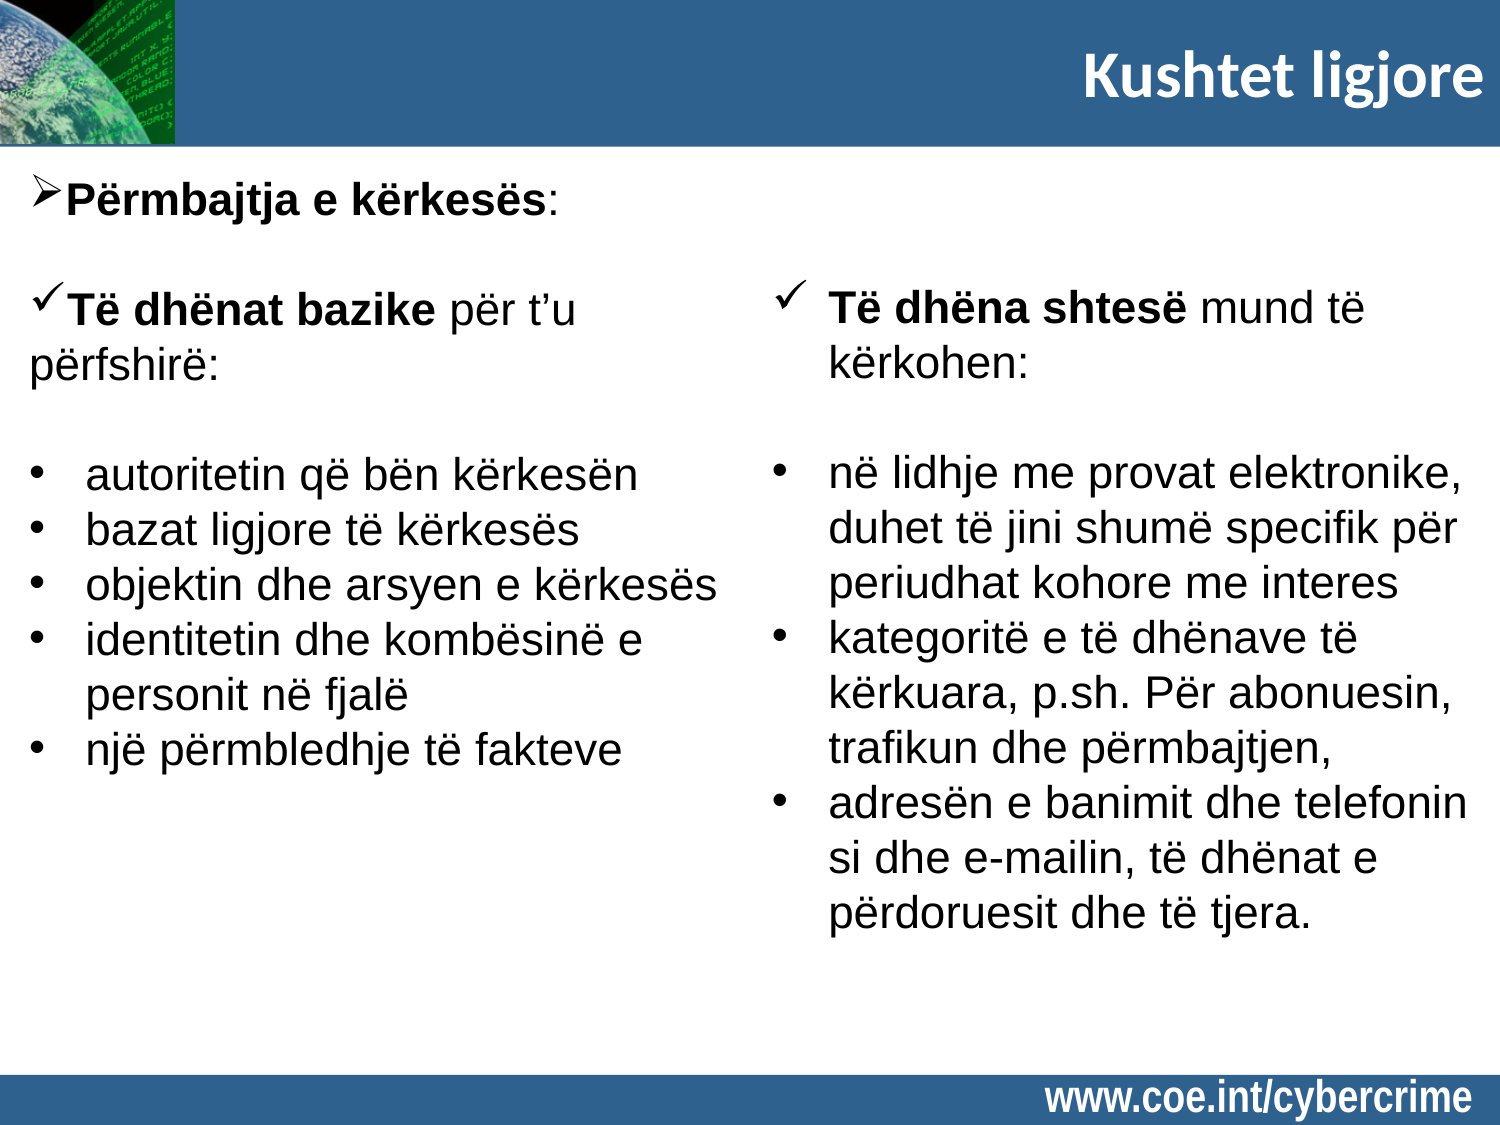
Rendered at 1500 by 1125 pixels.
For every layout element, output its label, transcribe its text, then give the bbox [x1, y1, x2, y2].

text_box [0, 1073, 1030, 1125]
text_box Kushtet ligjore [177, 0, 1500, 149]
text_box Përmbajtja e kërkesës: Të dhënat bazike për t’u përfshirë: autoritetin që bën kërkesën bazat ligjore të kërkesës objektin dhe arsyen e kërkesës identitetin dhe kombësinë e personit në fjalë një përmbledhje të fakteve [14, 162, 765, 837]
text_box www.coe.int/cybercrime [1030, 1059, 1500, 1125]
text_box Të dhëna shtesë mund të kërkohen: në lidhje me provat elektronike, duhet të jini shumë specifik për periudhat kohore me interes kategoritë e të dhënave të kërkuara, p.sh. Për abonuesin, trafikun dhe përmbajtjen, adresën e banimit dhe telefonin si dhe e-mailin, të dhënat e përdoruesit dhe të tjera. [757, 270, 1500, 1000]
picture [0, 0, 175, 144]
